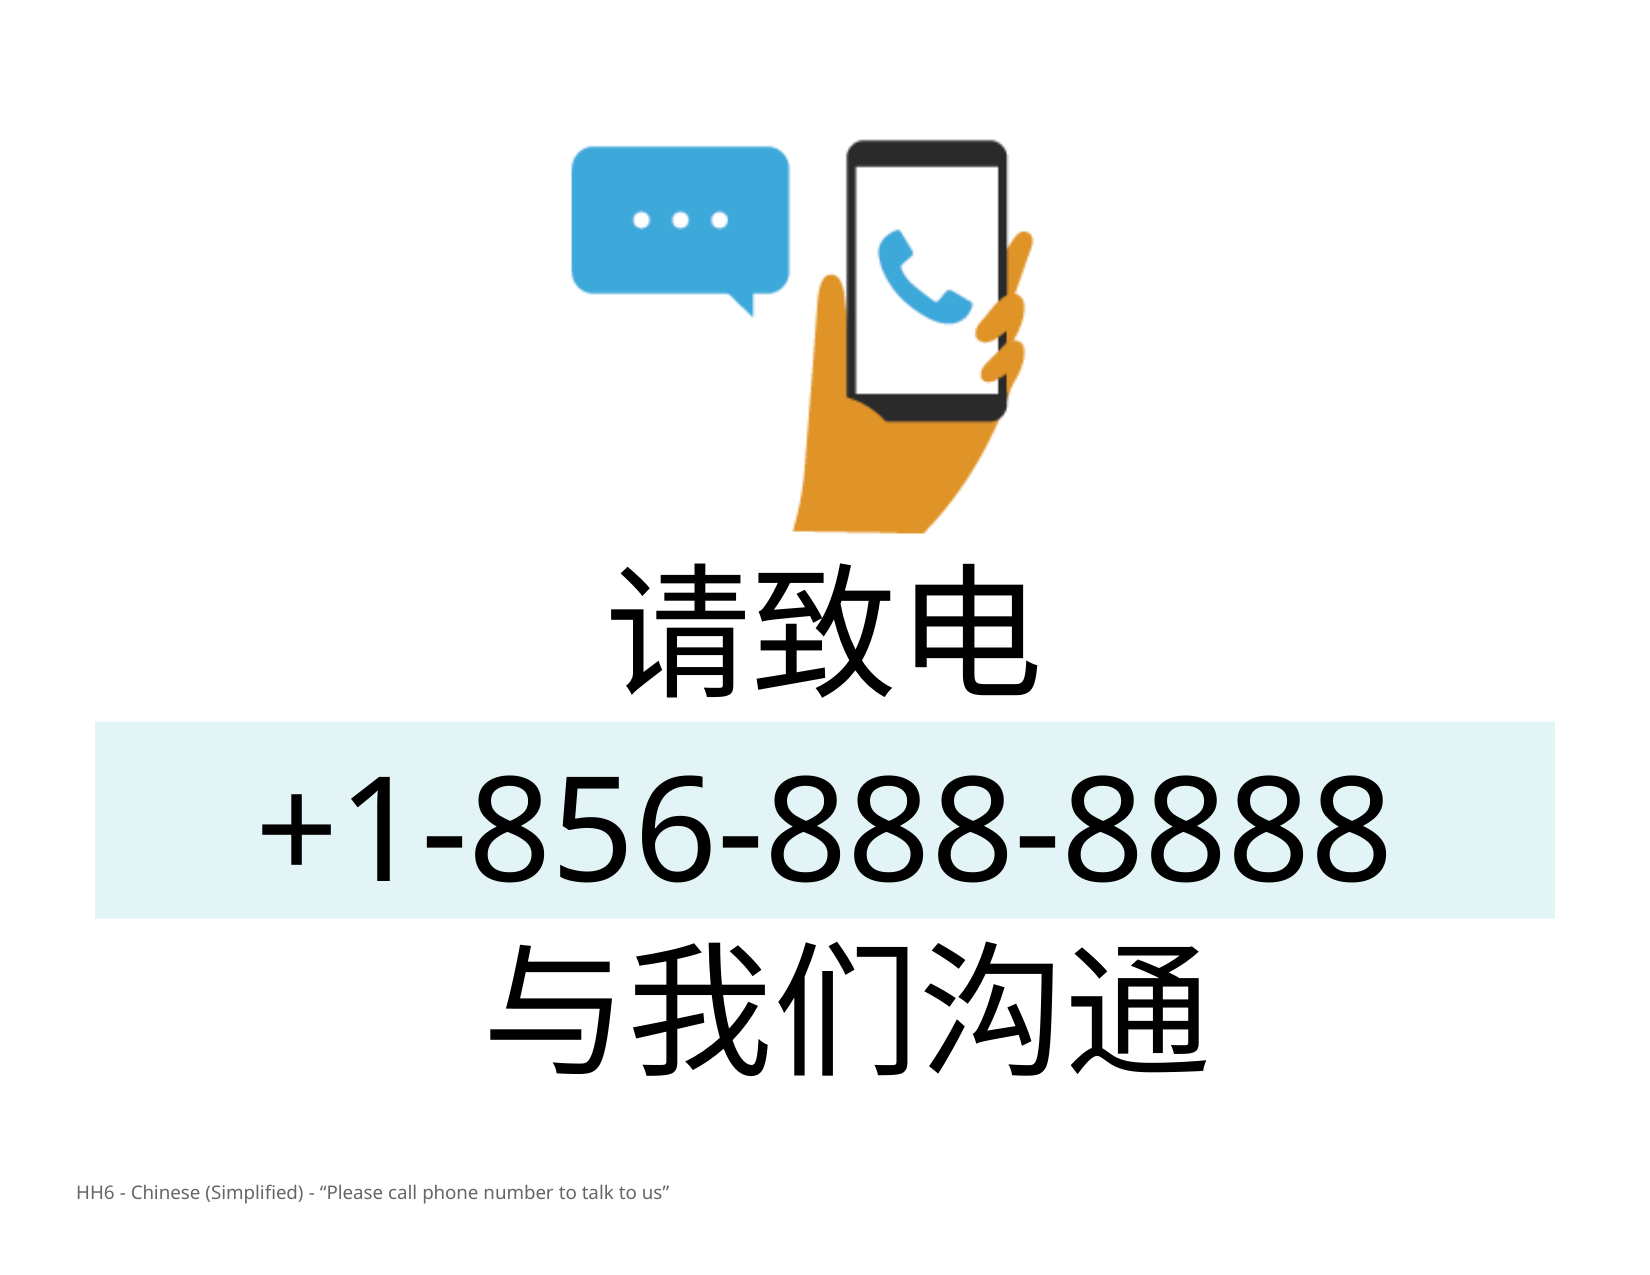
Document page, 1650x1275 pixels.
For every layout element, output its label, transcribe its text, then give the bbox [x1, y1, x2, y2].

text_box +1-856-888-8888 [113, 720, 1537, 919]
picture [519, 94, 1111, 556]
